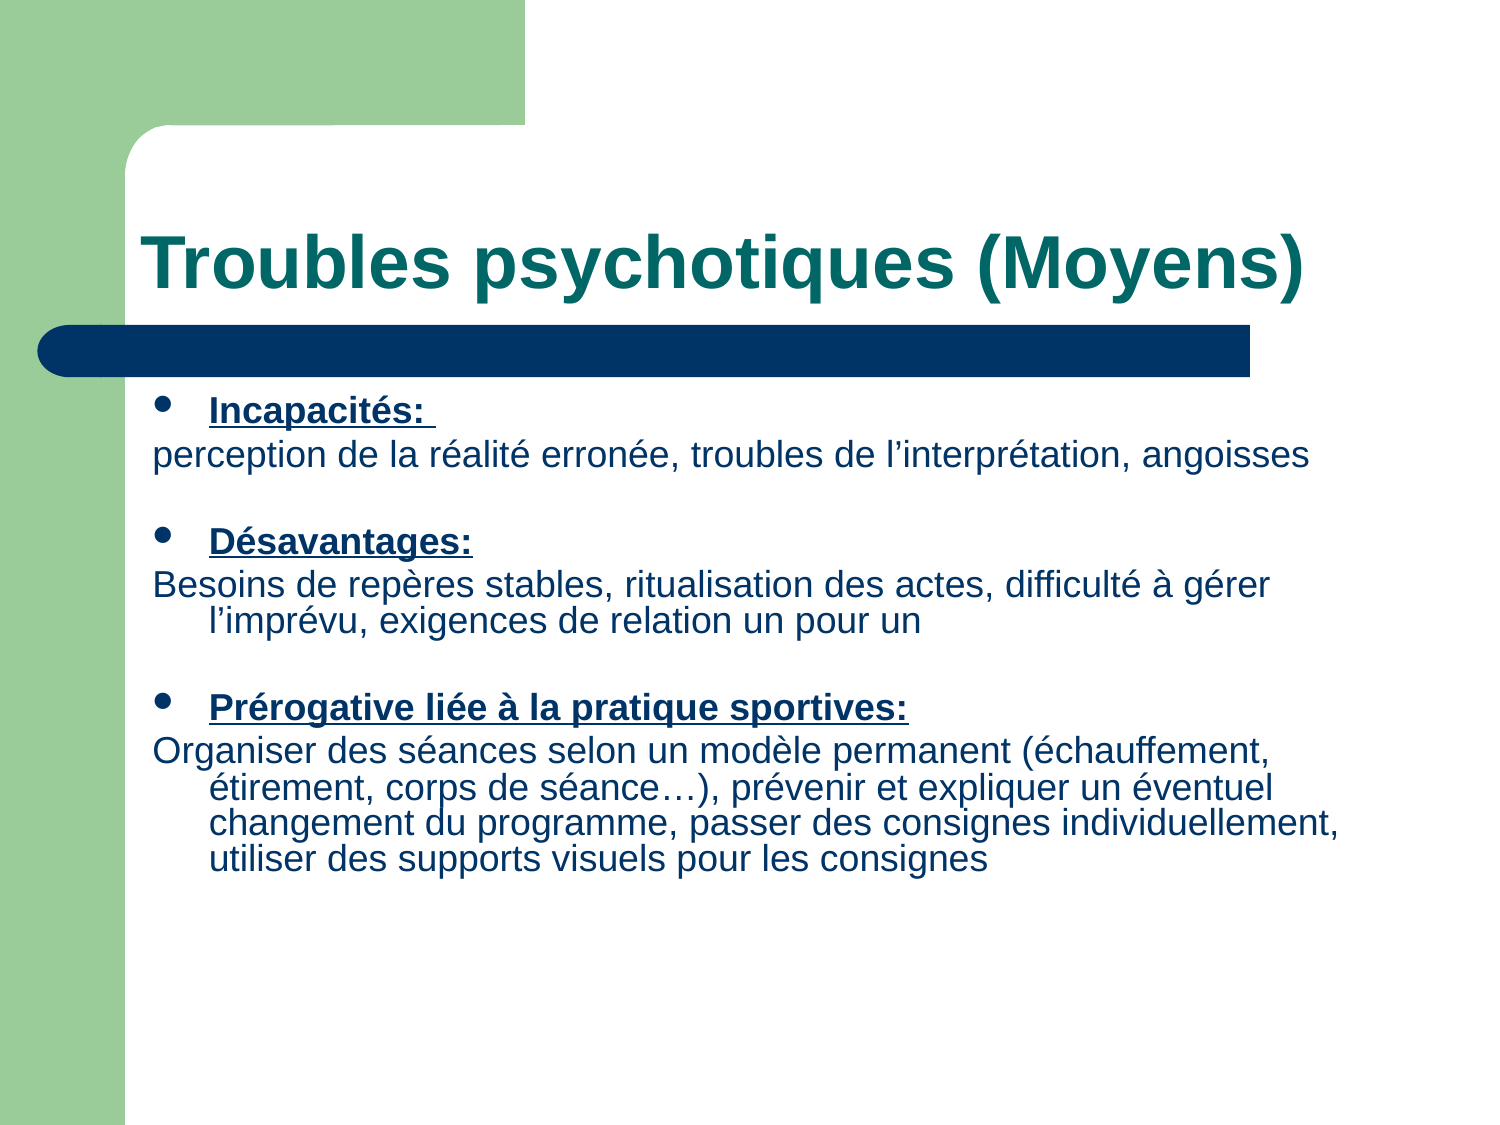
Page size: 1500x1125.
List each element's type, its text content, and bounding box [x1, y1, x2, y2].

list Incapacités: perception de la réalité erronée, troubles de l’interprétation, angoisses Désavantages: Besoins de repères stables, ritualisation des actes, difficulté à gérer l’imprévu, exigences de relation un pour un Prérogative liée à la pratique sportives: Organiser des séances selon un modèle permanent (échauffement, étirement, corps de séance…), prévenir et expliquer un éventuel changement du programme, passer des consignes individuellement, utiliser des supports visuels pour les consignes [137, 387, 1400, 999]
title Troubles psychotiques (Moyens) [125, 125, 1425, 313]
